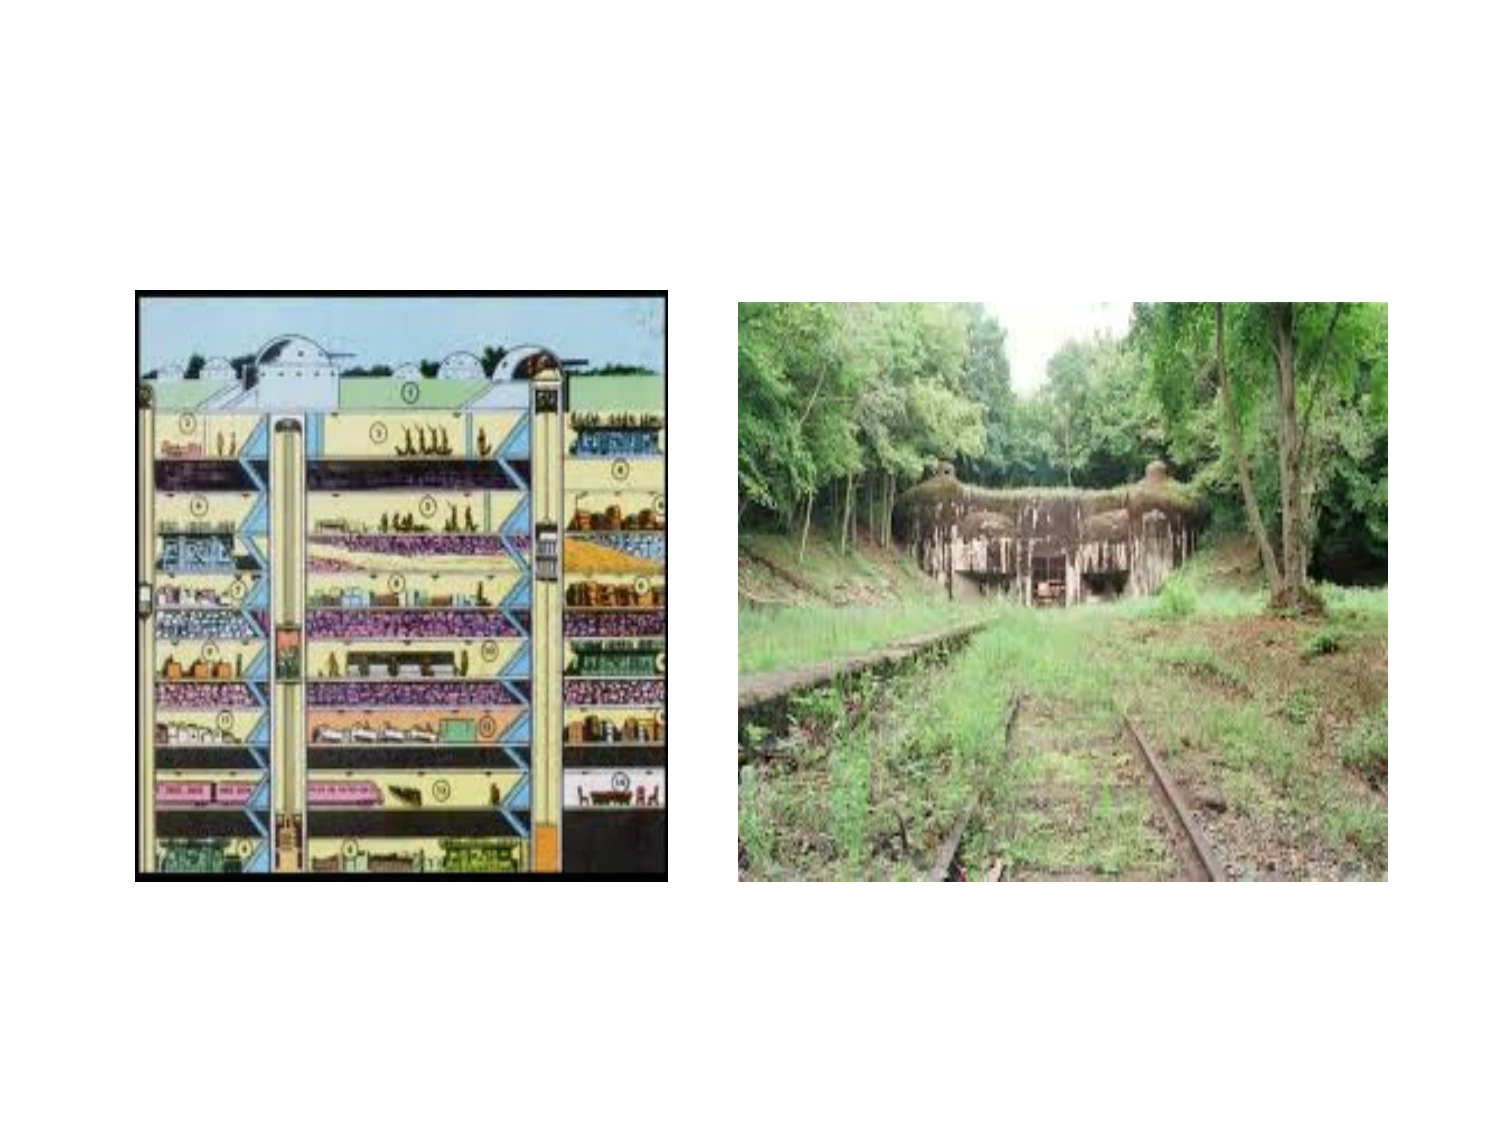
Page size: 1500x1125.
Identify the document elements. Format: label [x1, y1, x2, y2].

list [135, 290, 668, 882]
list [737, 302, 1389, 882]
